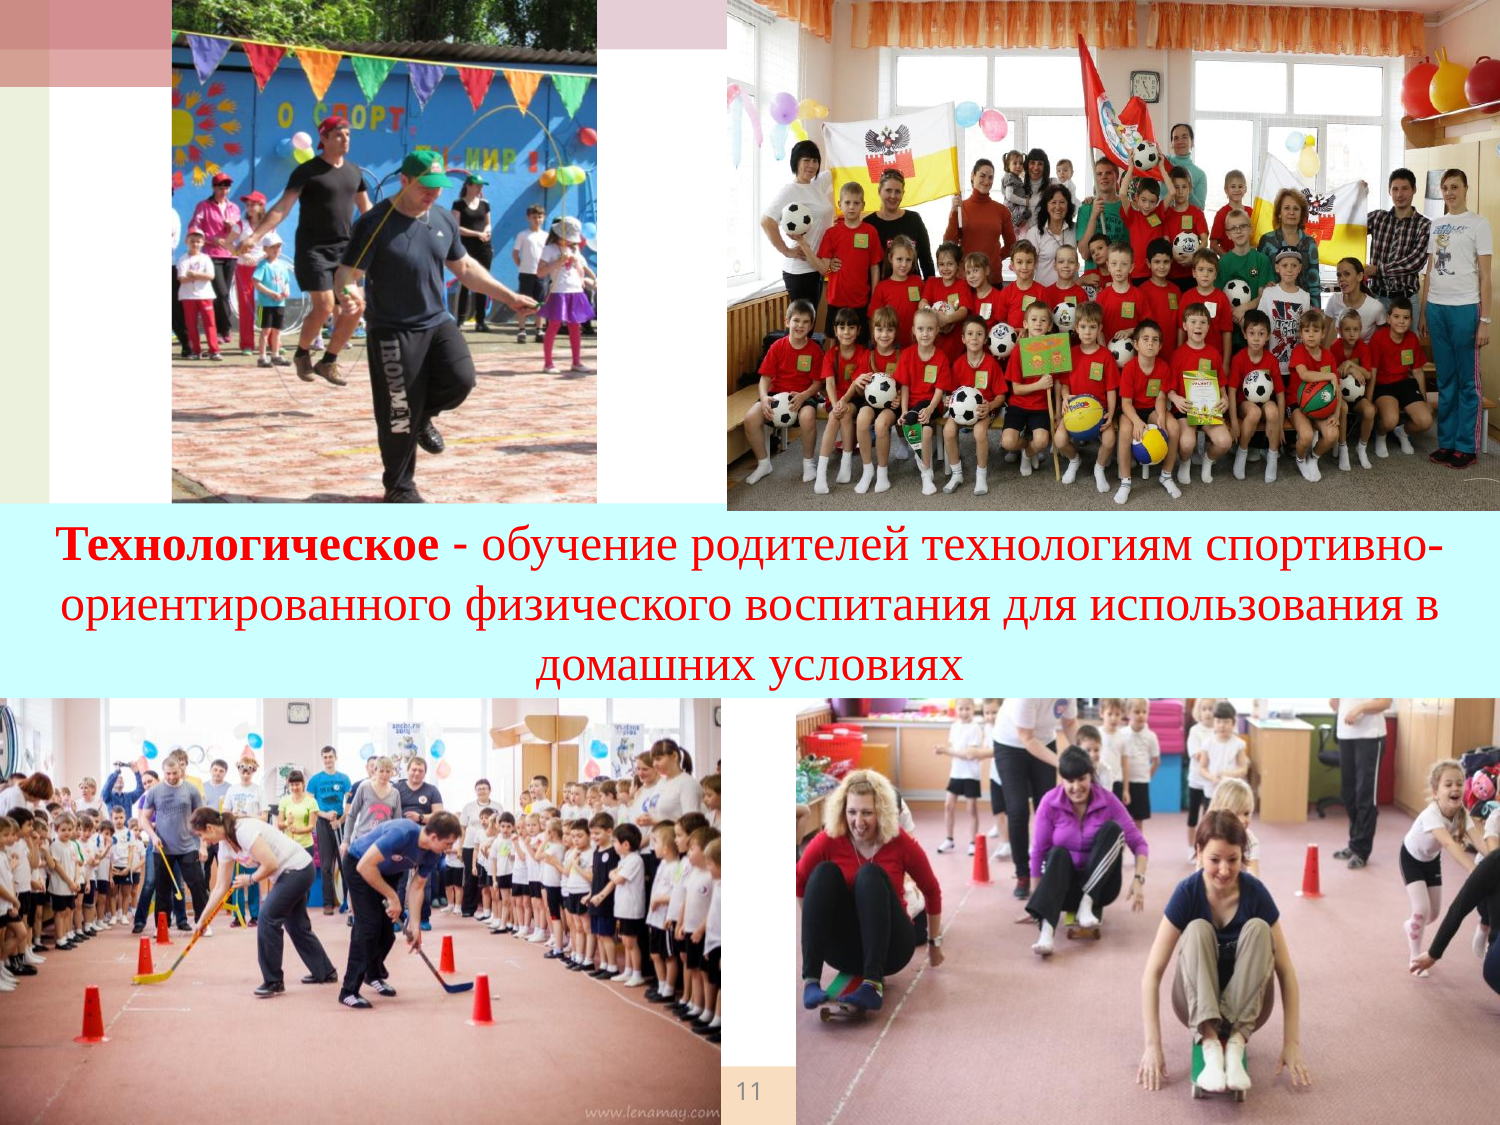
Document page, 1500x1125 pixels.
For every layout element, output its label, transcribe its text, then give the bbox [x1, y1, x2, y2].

slide_number 11 [727, 1072, 789, 1113]
text_box Технологическое - обучение родителей технологиям спортивно-ориентированного физического воспитания для использования в домашних условиях [0, 503, 1500, 699]
picture [114, 0, 654, 503]
picture [796, 620, 1500, 1125]
picture [726, 0, 1500, 511]
picture [0, 644, 721, 1125]
